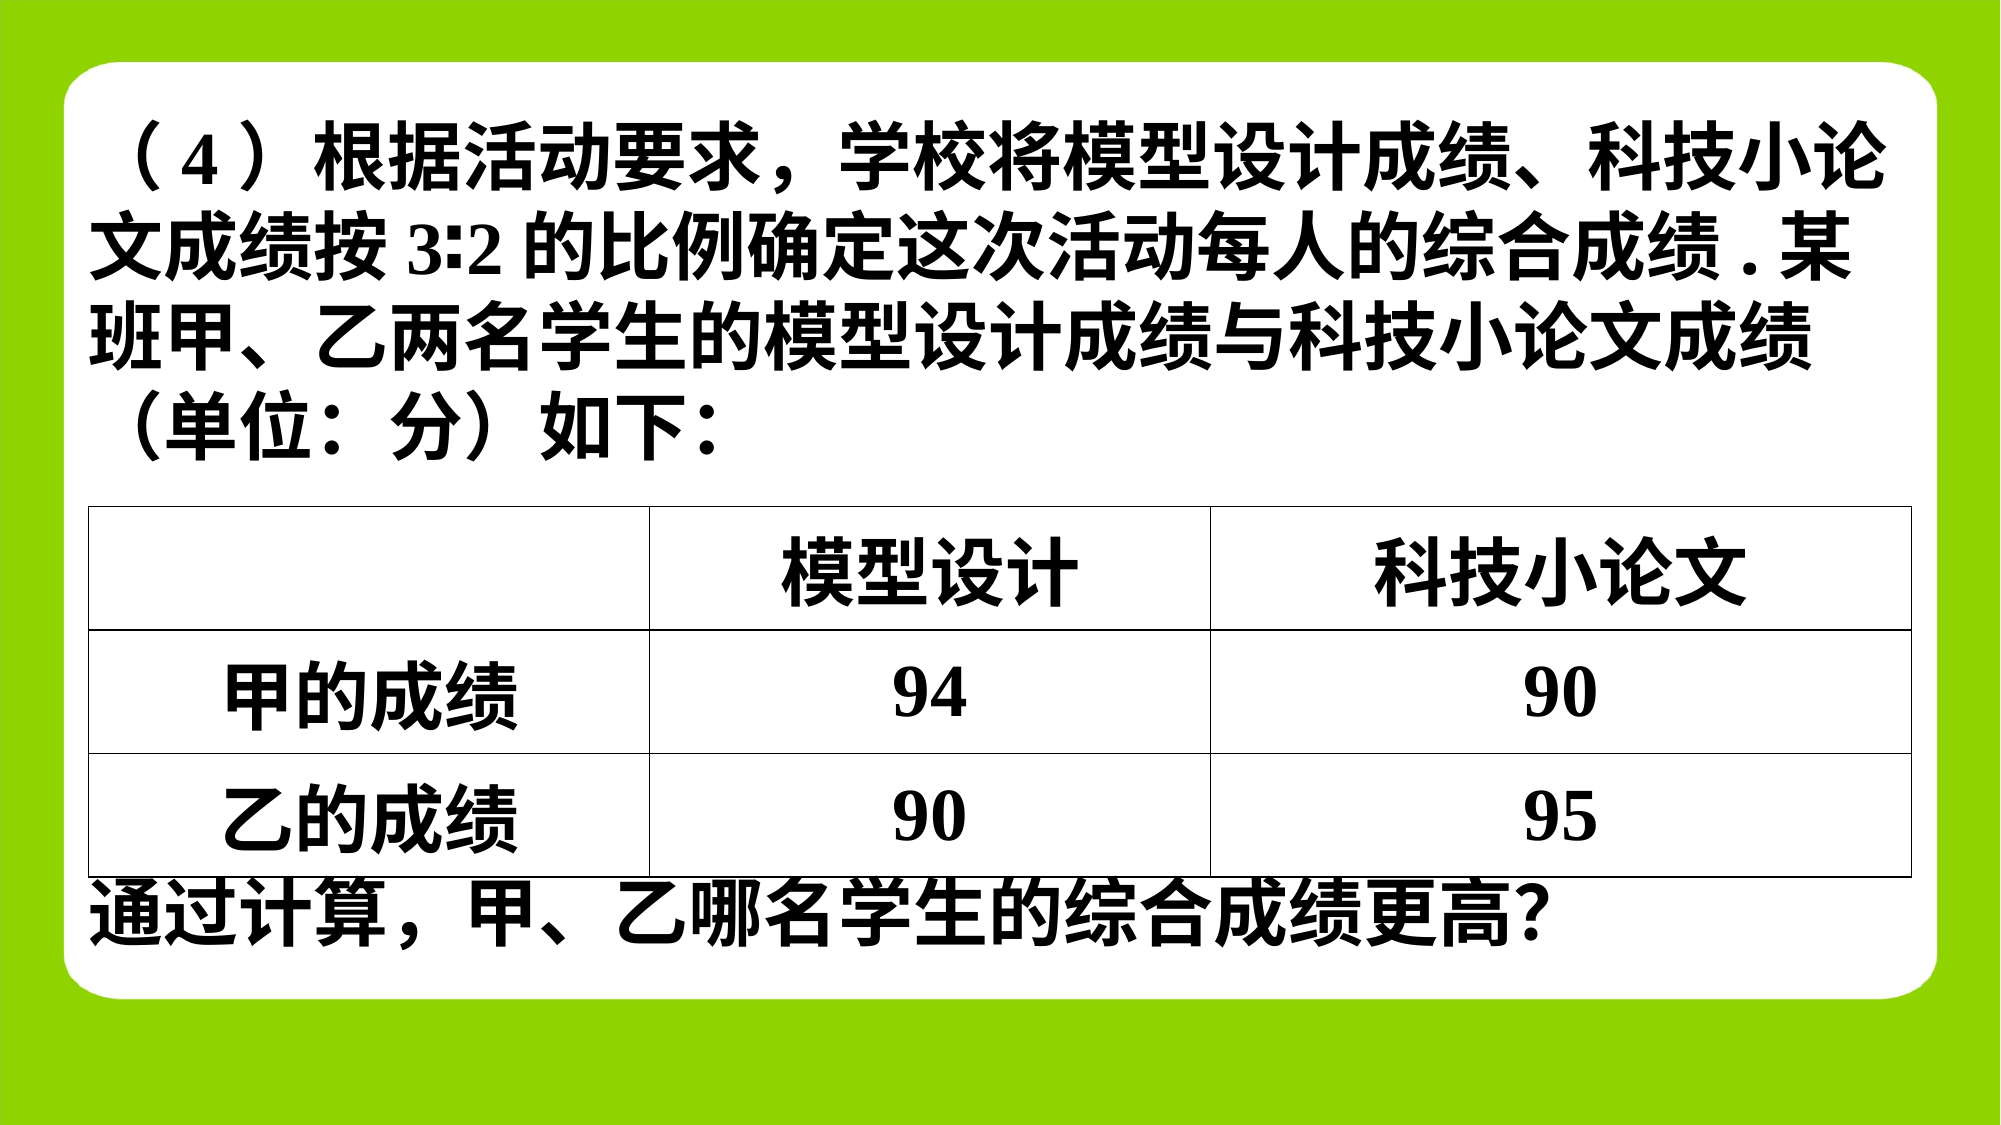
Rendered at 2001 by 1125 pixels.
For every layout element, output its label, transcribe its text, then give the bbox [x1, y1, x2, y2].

table_cell 甲的成绩 [89, 631, 649, 753]
table_cell 94 [650, 631, 1210, 753]
table_header 模型设计 [650, 507, 1210, 629]
text_box （4）根据活动要求，学校将模型设计成绩、科技小论 文成绩按3∶2的比例确定这次活动每人的综合成绩.某 班甲、乙两名学生的模型设计成绩与科技小论文成绩 （单位：分）如下： [88, 109, 1974, 473]
text_box 通过计算，甲、乙哪名学生的综合成绩更高？ [88, 865, 1609, 957]
table_header [89, 507, 649, 629]
table_cell 90 [1211, 631, 1911, 753]
table_cell 乙的成绩 [89, 754, 649, 865]
table_cell 95 [1211, 754, 1911, 876]
table_header 科技小论文 [1211, 507, 1911, 629]
picture [0, 0, 2001, 1125]
table_cell 90 [650, 754, 1210, 865]
